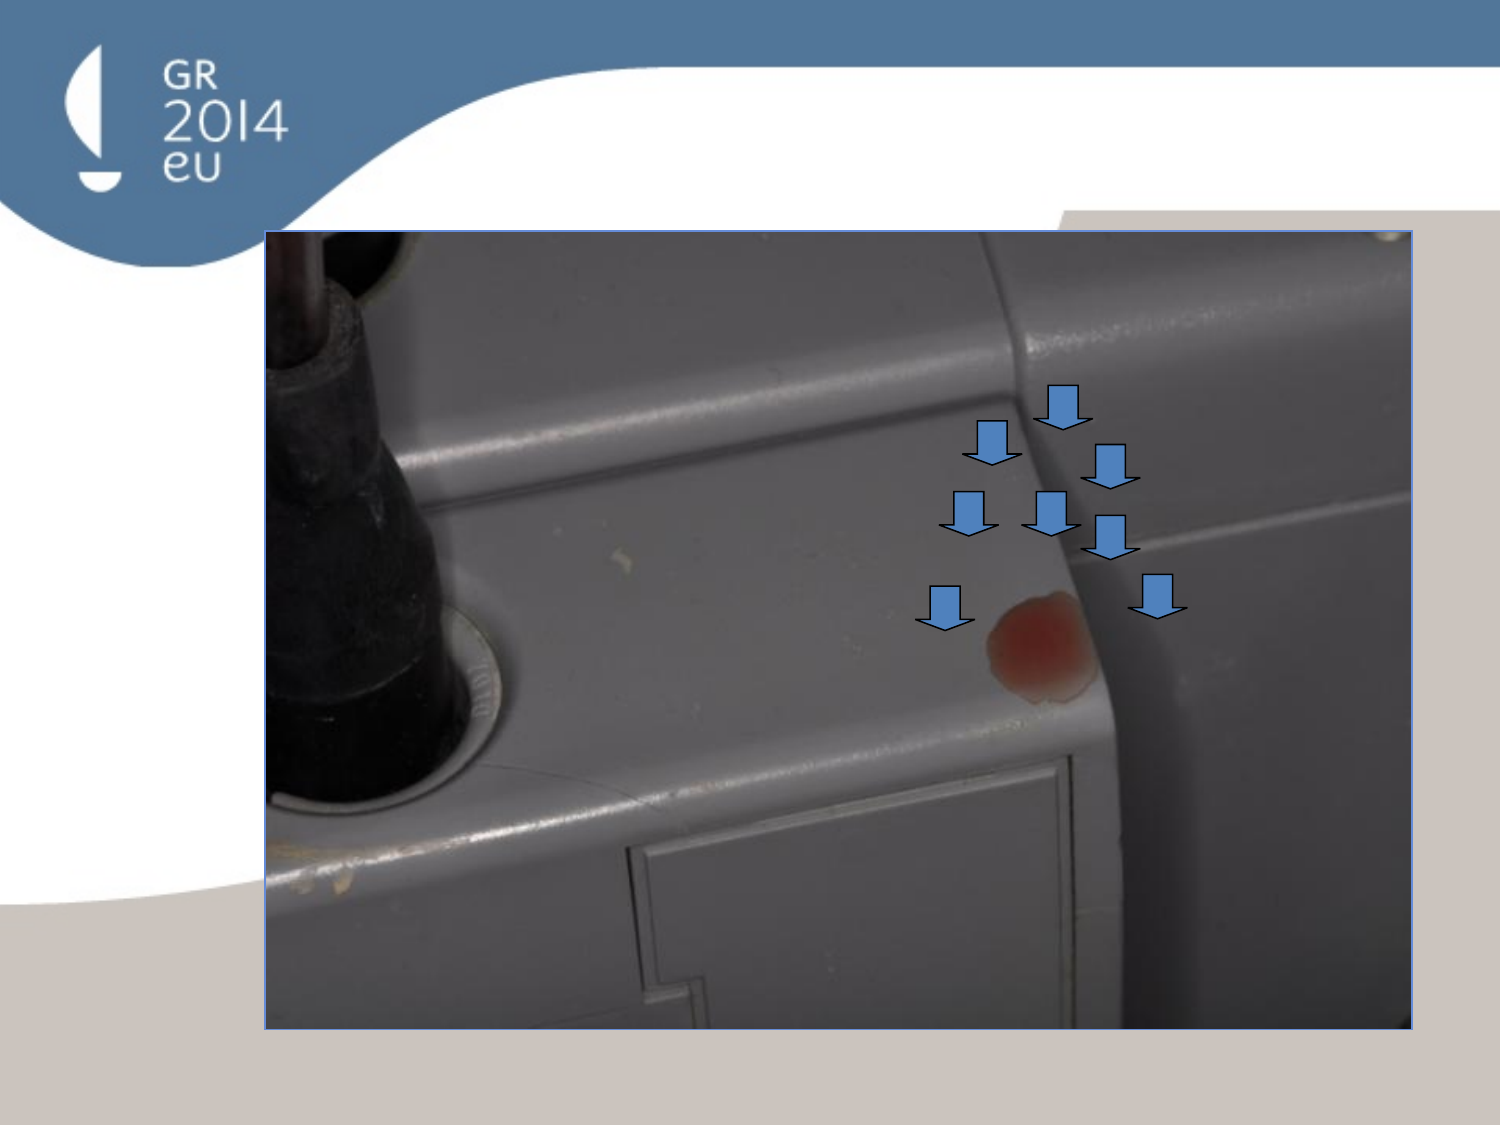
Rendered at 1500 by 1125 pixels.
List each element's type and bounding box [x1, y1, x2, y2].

picture [265, 231, 1412, 1029]
